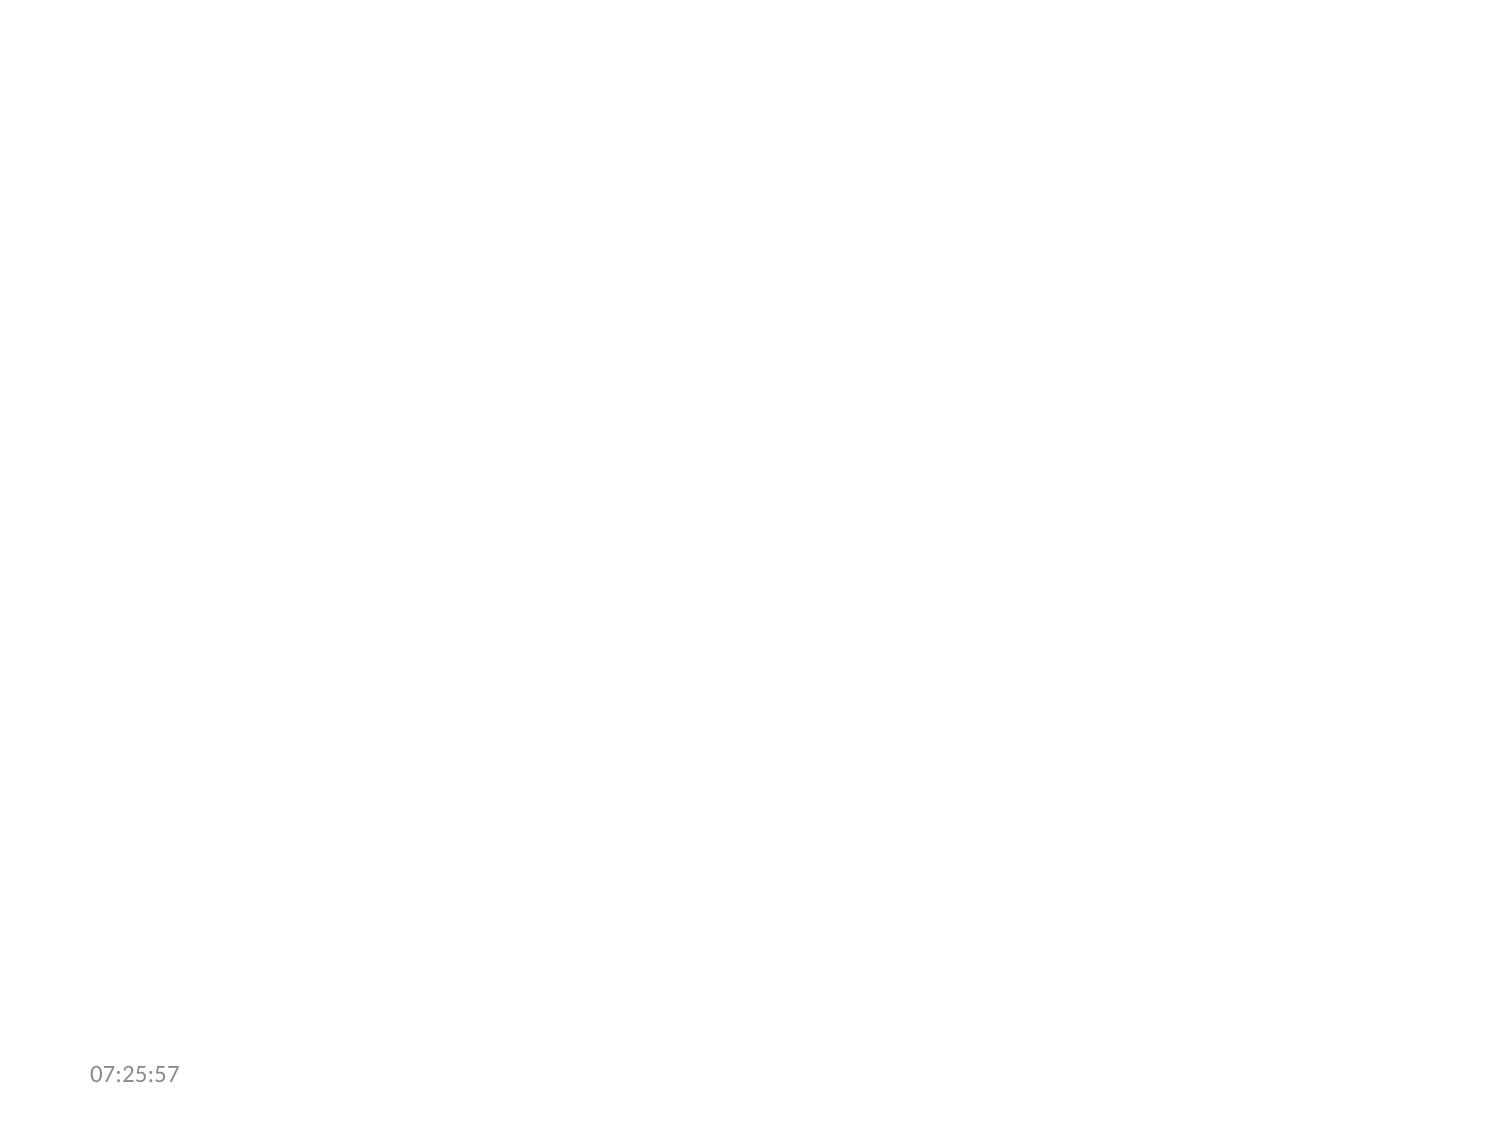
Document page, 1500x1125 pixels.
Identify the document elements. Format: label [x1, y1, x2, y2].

slide_number [75, 1042, 425, 1103]
